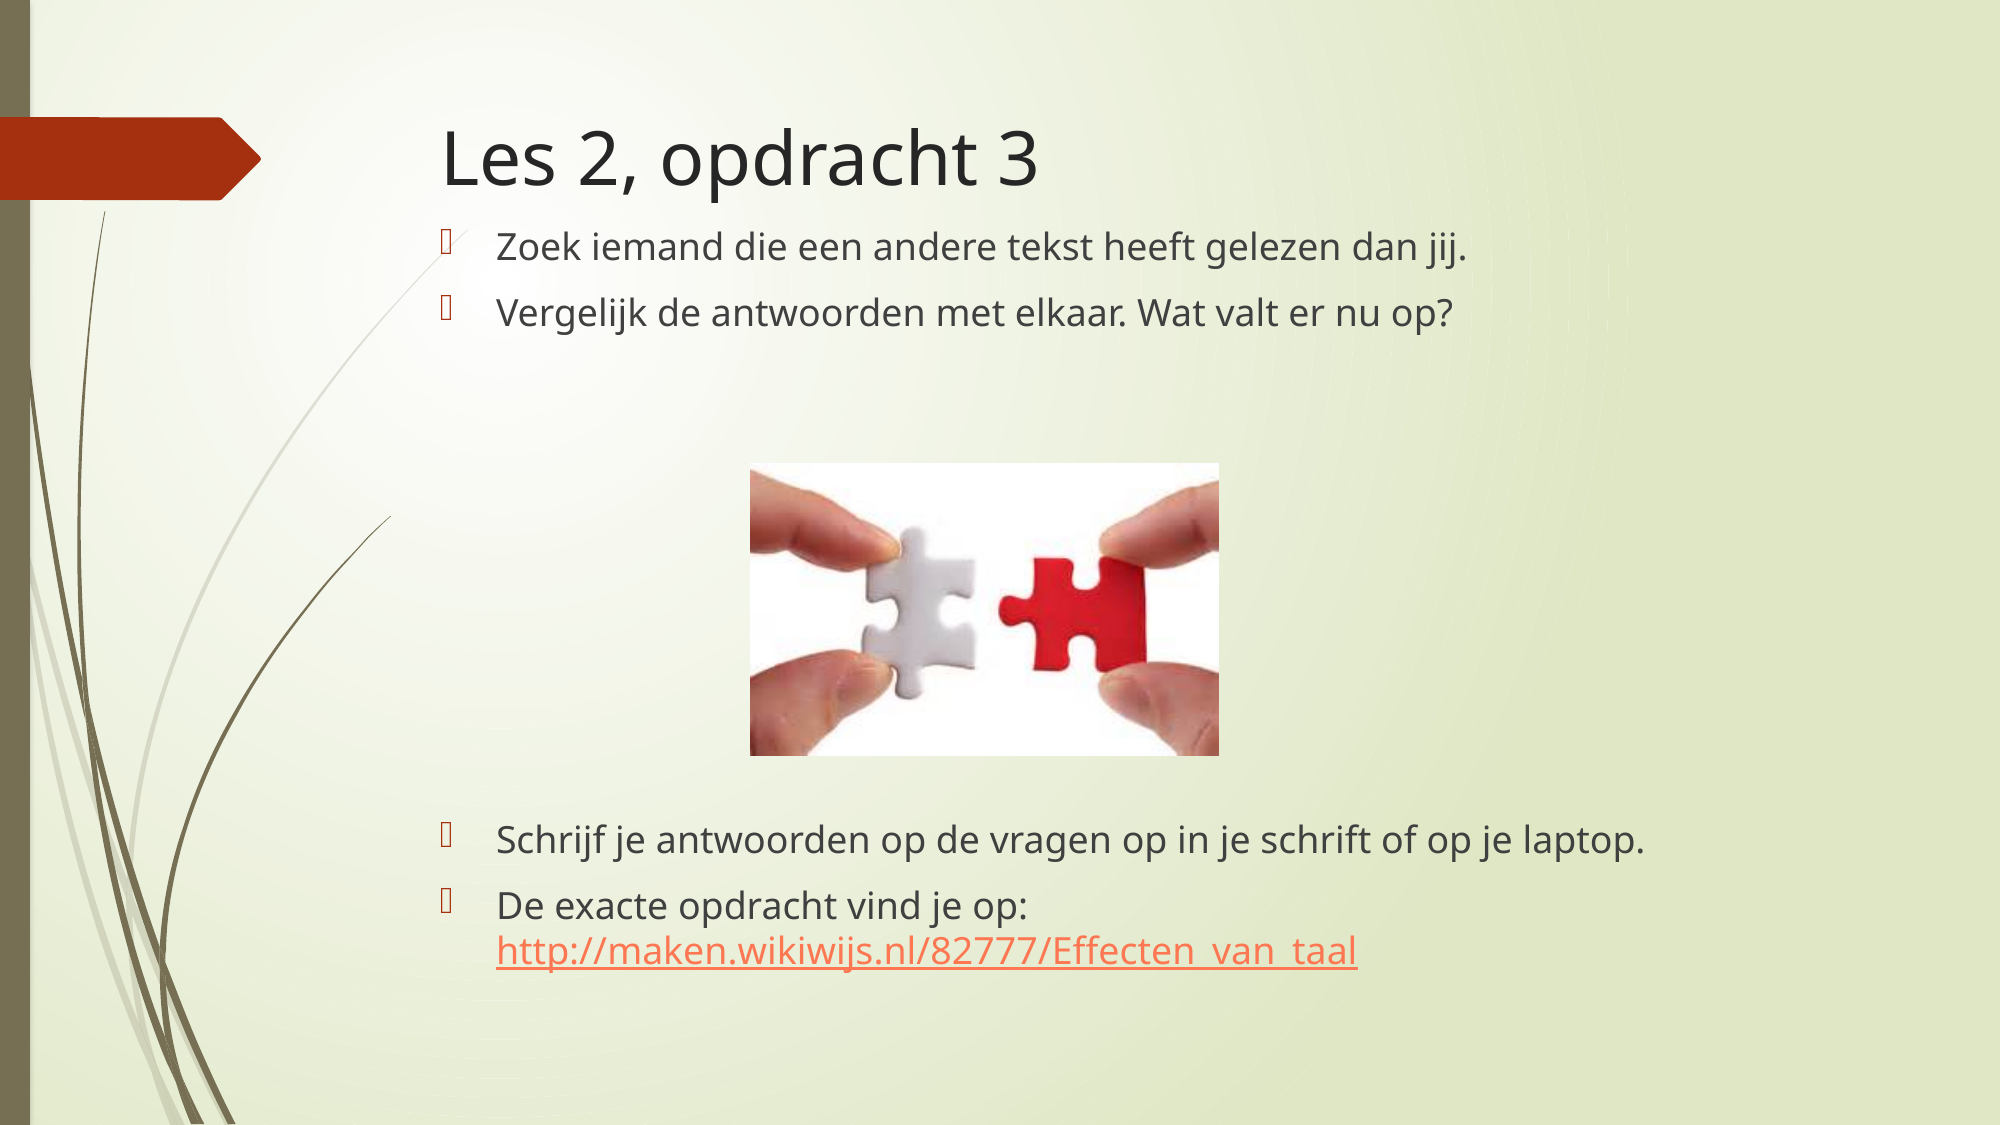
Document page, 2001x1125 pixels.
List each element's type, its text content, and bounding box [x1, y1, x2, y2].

title Les 2, opdracht 3 [425, 102, 1888, 215]
picture [749, 462, 1219, 756]
list Zoek iemand die een andere tekst heeft gelezen dan jij. Vergelijk de antwoorden met elkaar. Wat valt er nu op? Schrijf je antwoorden op de vragen op in je schrift of op je laptop. De exacte opdracht vind je op: http://maken.wikiwijs.nl/82777/Effecten_van_taal [424, 215, 1888, 1075]
